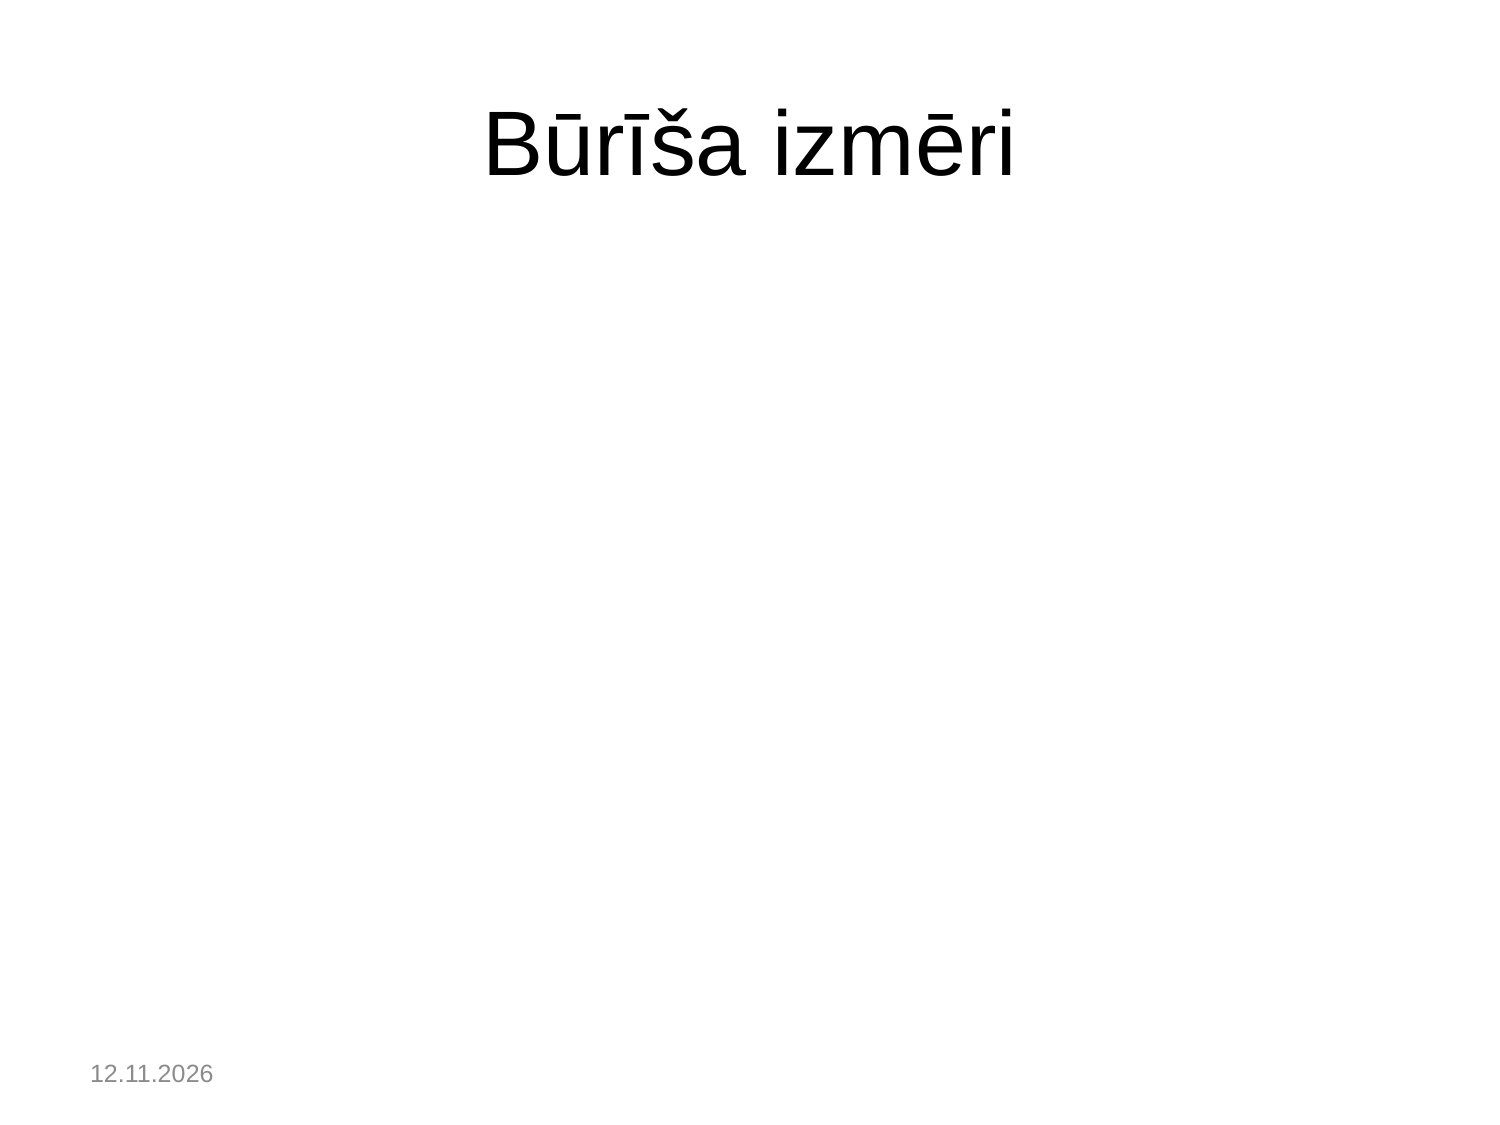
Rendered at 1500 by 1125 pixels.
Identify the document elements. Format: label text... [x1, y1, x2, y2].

title Būrīša izmēri [74, 44, 1426, 233]
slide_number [75, 1042, 425, 1103]
